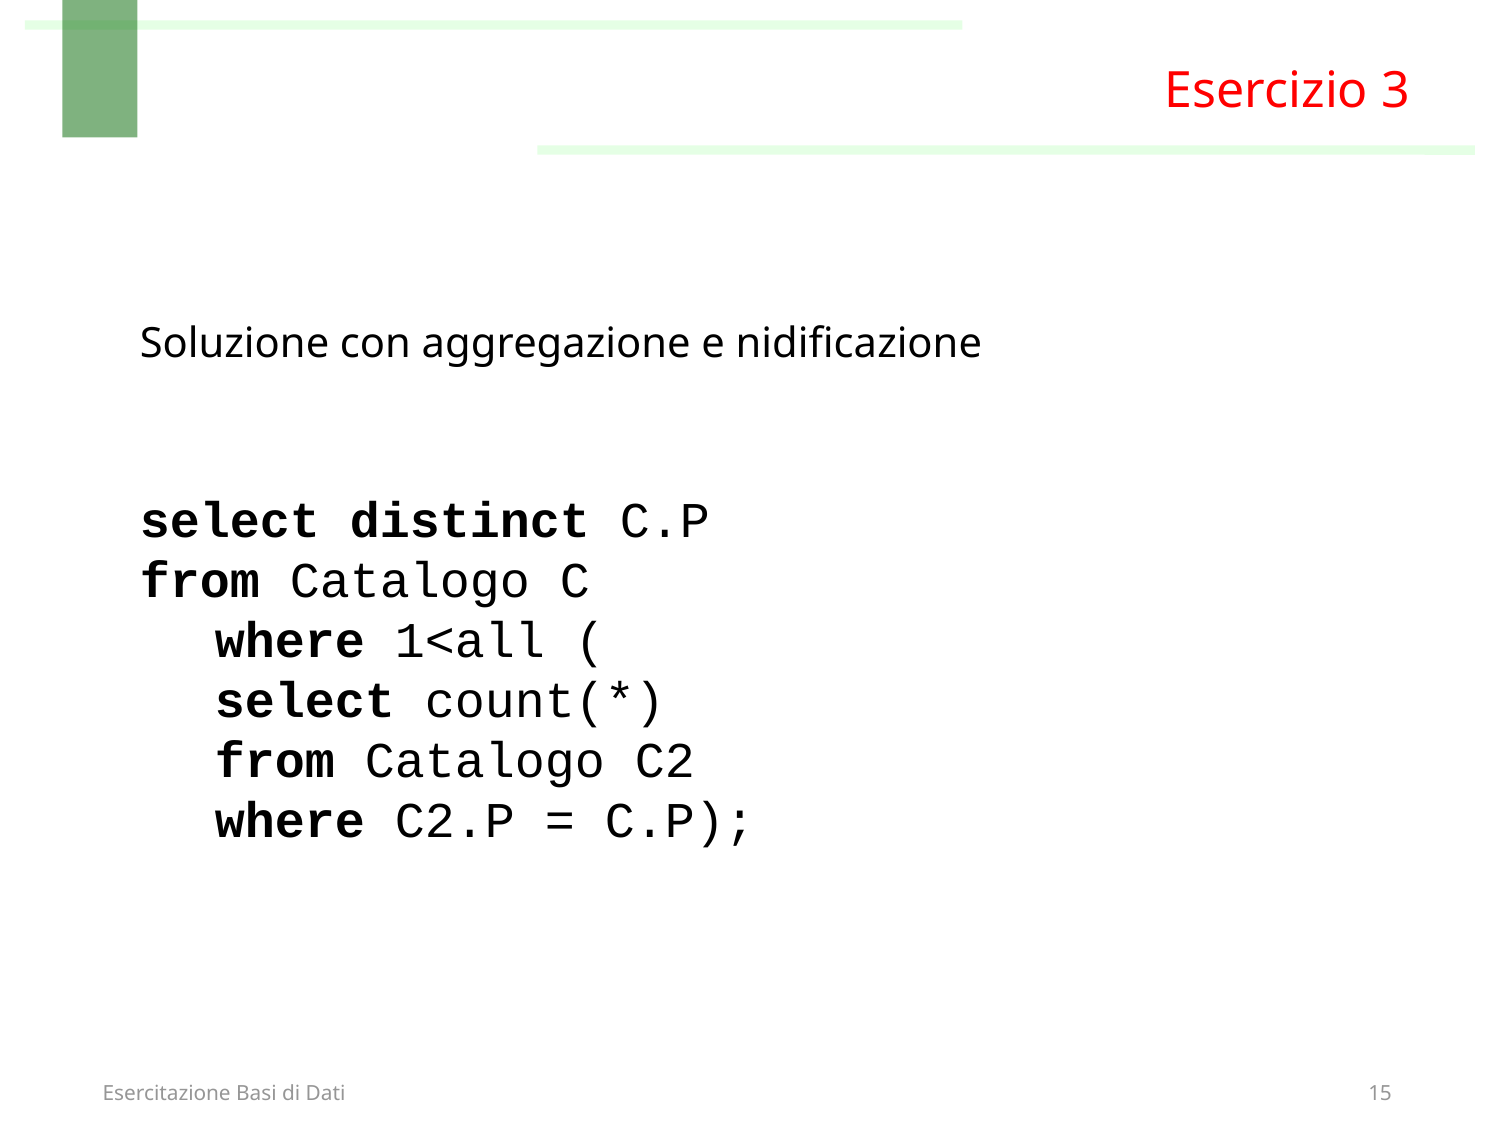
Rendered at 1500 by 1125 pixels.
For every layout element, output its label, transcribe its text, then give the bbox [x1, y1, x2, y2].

title Esercizio 3 [174, 37, 1425, 138]
text_box Soluzione con aggregazione e nidificazione [125, 308, 1500, 414]
text_box select distinct C.P from Catalogo C where 1<all ( select count(*) from Catalogo C2 where C2.P = C.P); [124, 479, 1365, 855]
